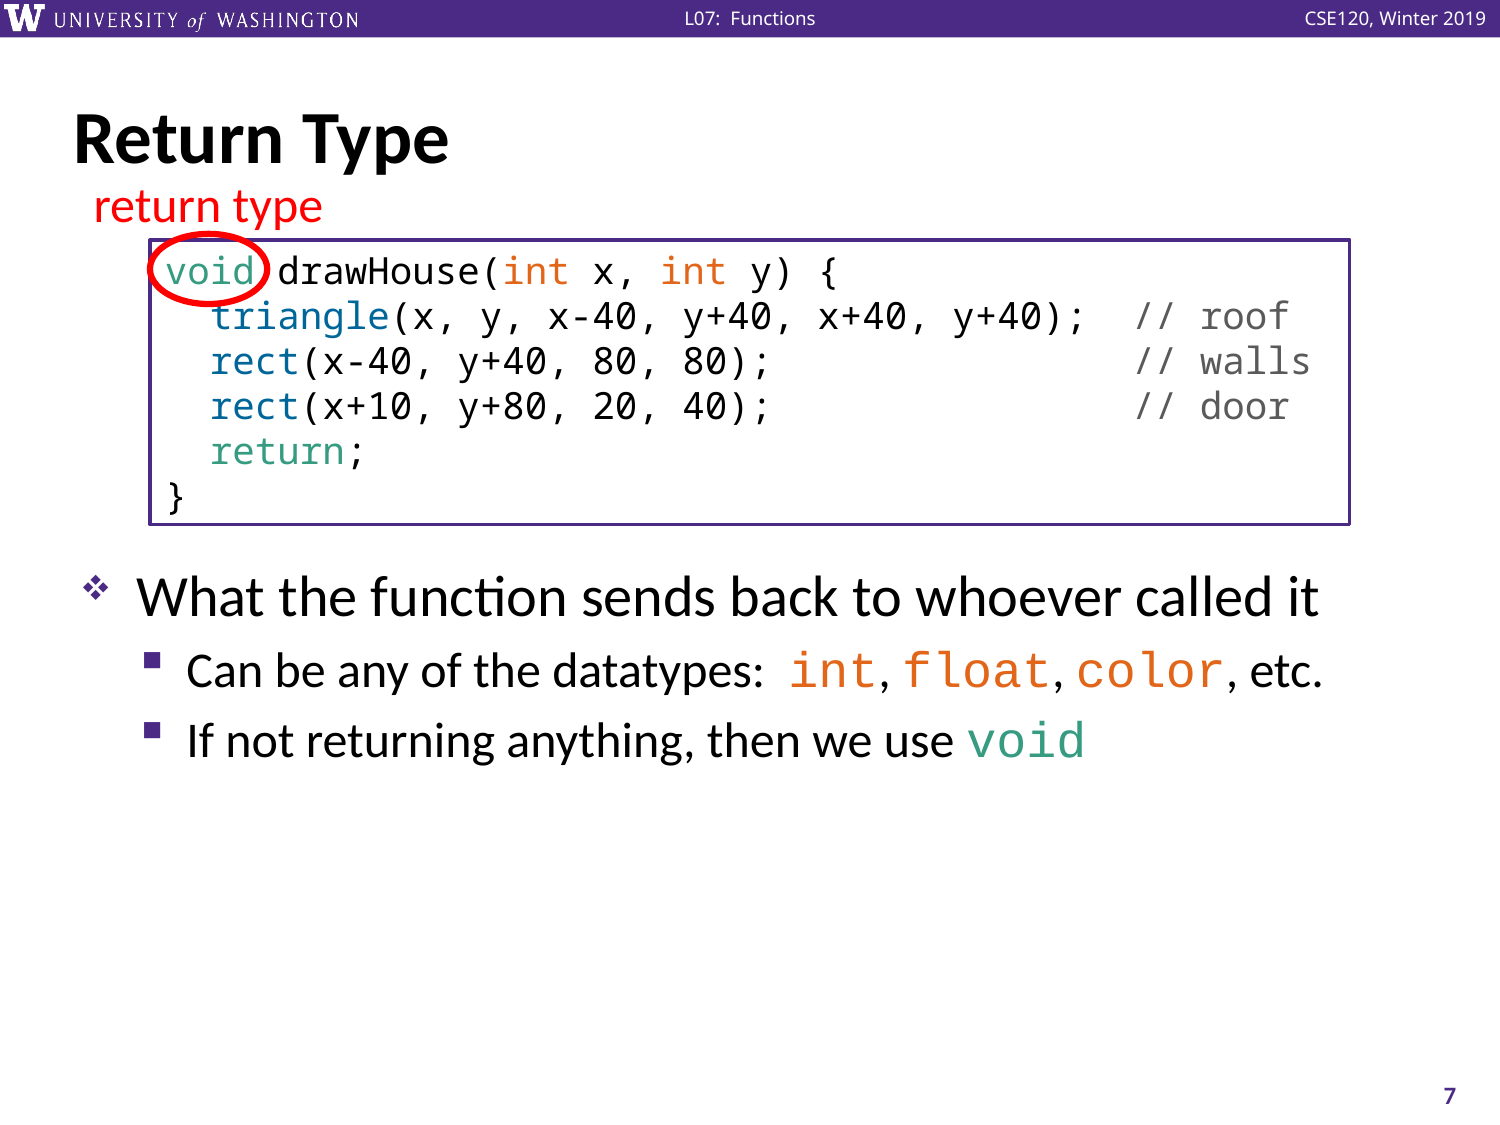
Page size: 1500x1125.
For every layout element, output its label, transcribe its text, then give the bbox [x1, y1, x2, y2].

slide_number 7 [1400, 1065, 1500, 1125]
text_box return type [76, 164, 341, 240]
title Return Type [58, 71, 1438, 197]
picture [4, 4, 358, 32]
text_box [149, 233, 268, 305]
text_box void drawHouse(int x, int y) { triangle(x, y, x-40, y+40, x+40, y+40); // roof rect(x-40, y+40, 80, 80); // walls rect(x+10, y+80, 20, 40); // door return; } [149, 239, 1350, 525]
list What the function sends back to whoever called it Can be any of the datatypes: int, float, color, etc. If not returning anything, then we use void [64, 223, 1438, 1040]
